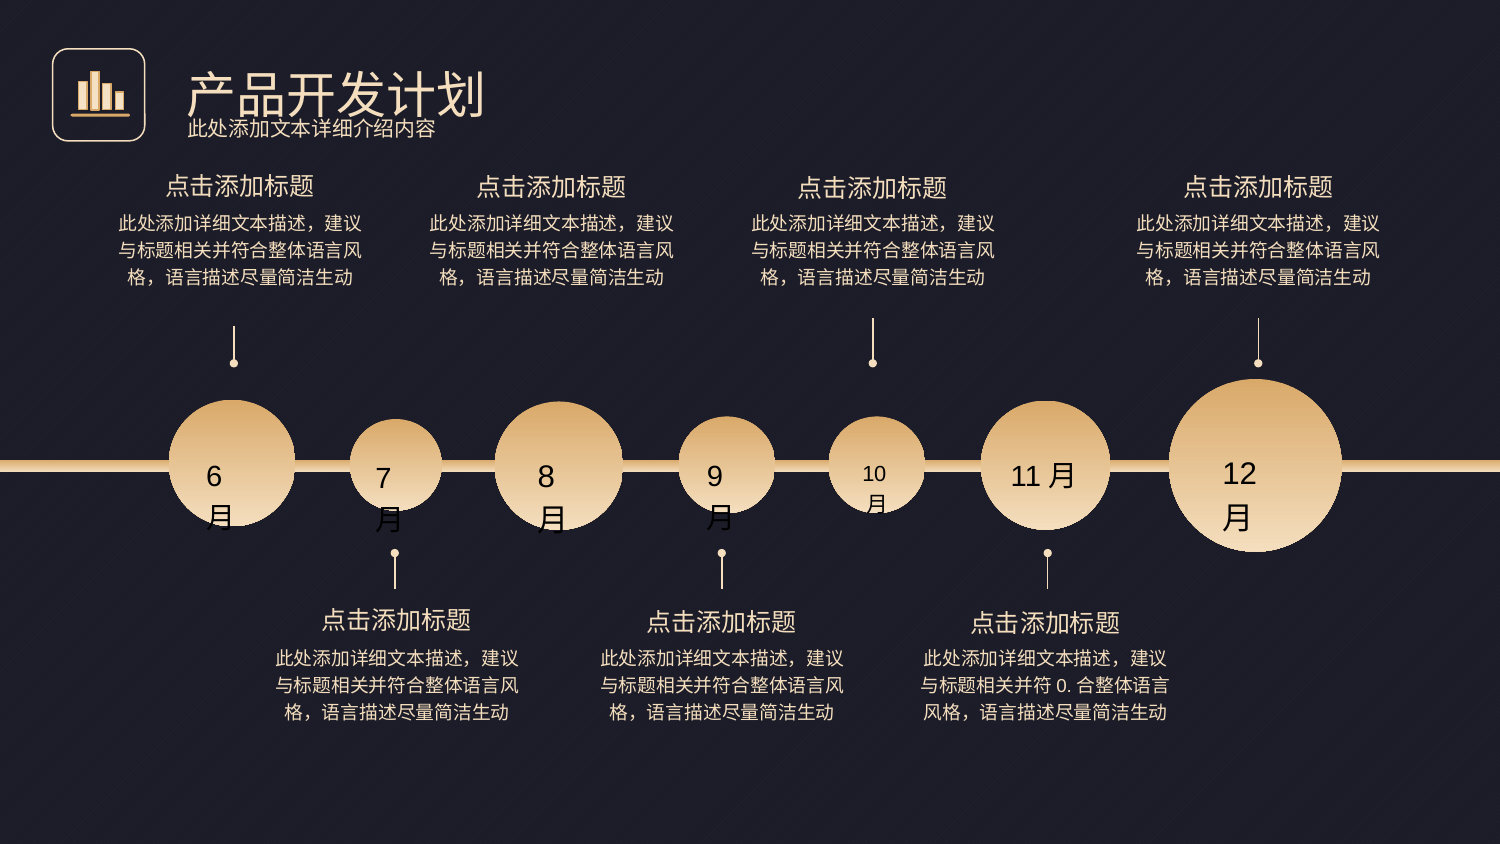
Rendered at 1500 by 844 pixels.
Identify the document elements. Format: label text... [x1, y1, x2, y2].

text_box [1116, 459, 1163, 474]
text_box [299, 459, 339, 474]
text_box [80, 164, 400, 364]
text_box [821, 416, 933, 514]
text_box 产品开发计划 [171, 43, 526, 131]
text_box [391, 165, 711, 298]
text_box [937, 459, 971, 474]
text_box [52, 48, 145, 142]
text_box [713, 166, 1033, 364]
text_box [885, 552, 1205, 732]
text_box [1168, 378, 1342, 552]
text_box [463, 459, 489, 474]
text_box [1098, 165, 1418, 364]
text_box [676, 416, 790, 514]
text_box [976, 400, 1112, 530]
text_box [794, 459, 816, 474]
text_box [168, 399, 296, 527]
text_box [1346, 459, 1500, 474]
text_box [629, 459, 671, 474]
text_box 此处添加文本详细介绍内容 [172, 103, 457, 146]
text_box [0, 459, 163, 474]
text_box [237, 552, 557, 732]
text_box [562, 552, 882, 732]
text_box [494, 401, 624, 531]
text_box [344, 418, 459, 511]
